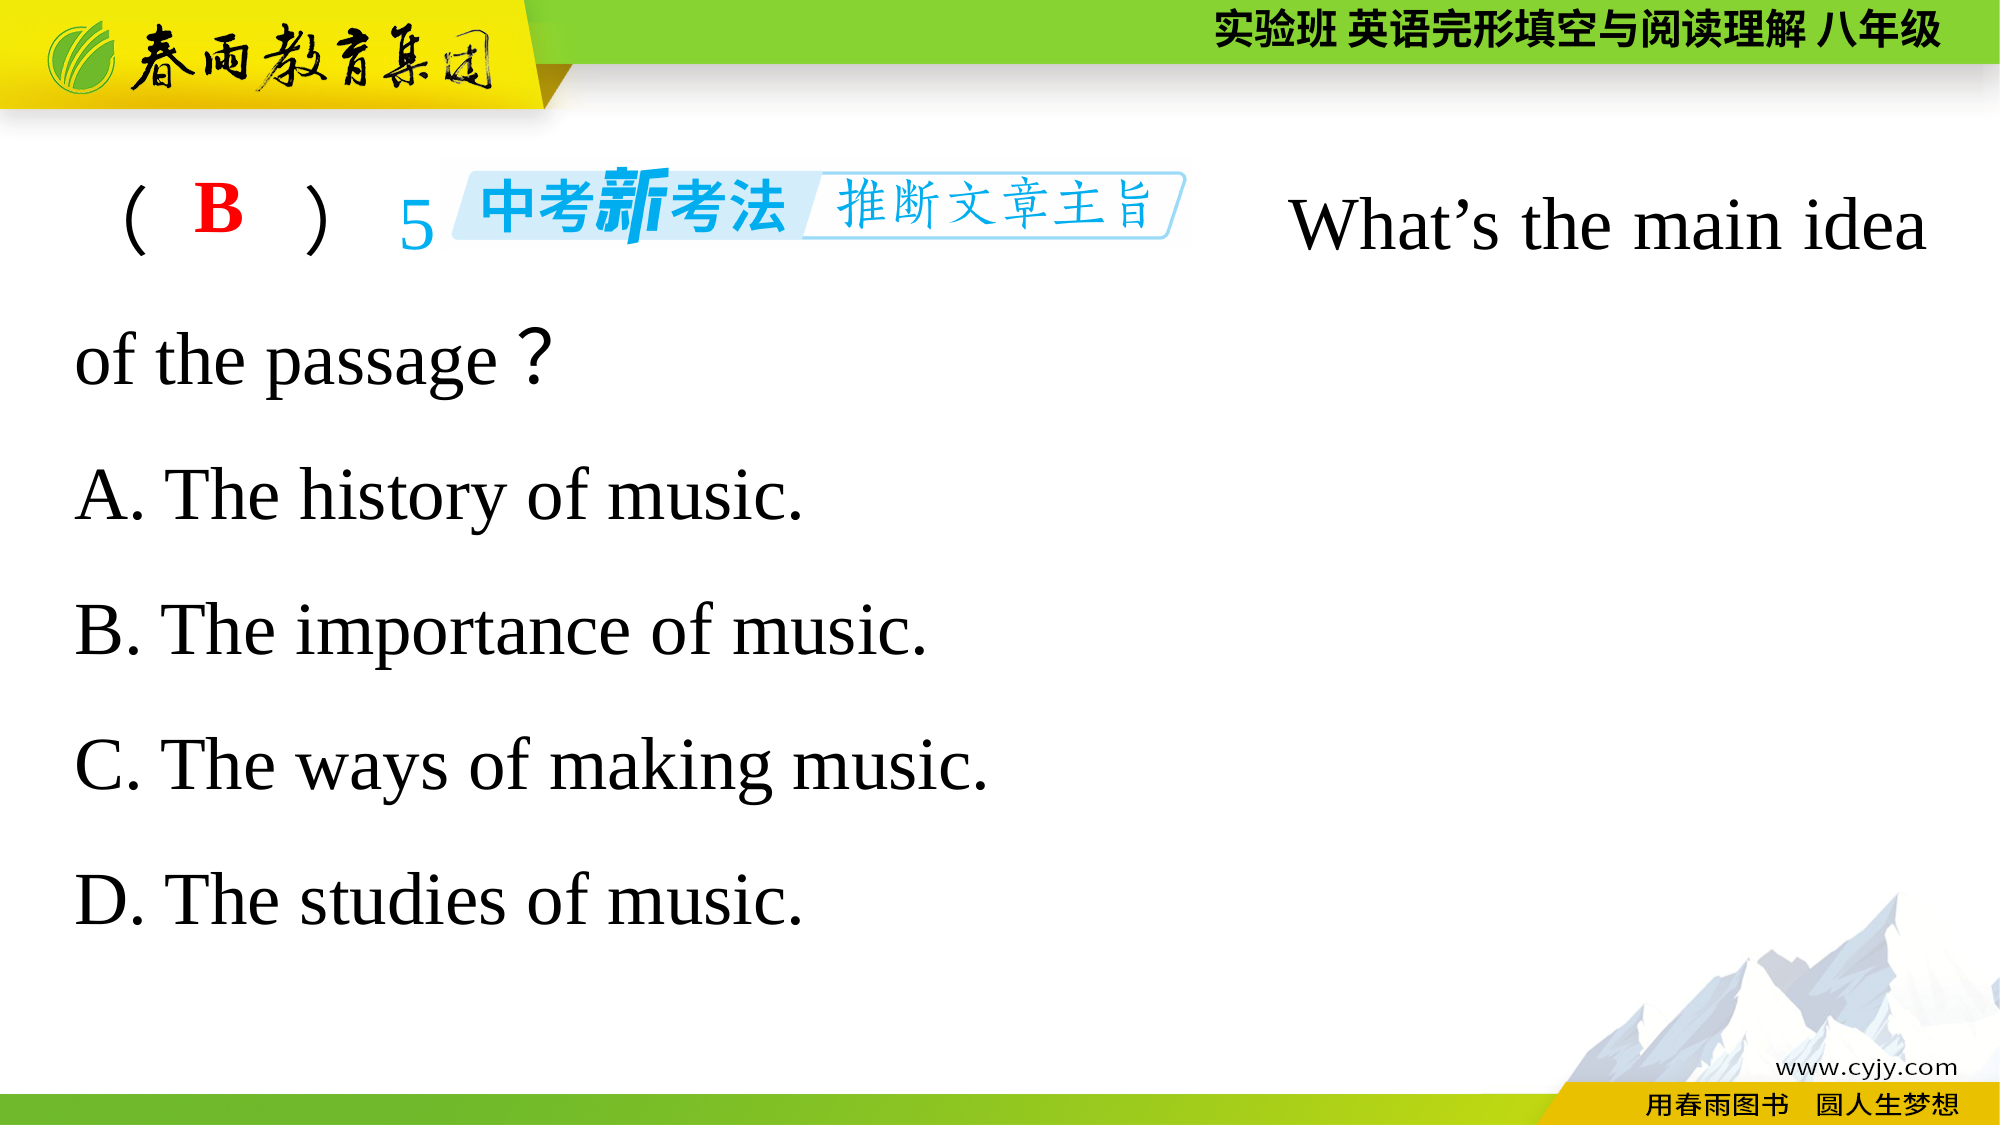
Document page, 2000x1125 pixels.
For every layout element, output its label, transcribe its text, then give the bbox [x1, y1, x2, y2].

picture [0, 0, 2000, 1125]
list （ ）5. What’s the main idea of the passage？ A. The history of music. B. The importance of music. C. The ways of making music. D. The studies of music. [59, 122, 1944, 956]
text_box B [179, 150, 260, 256]
